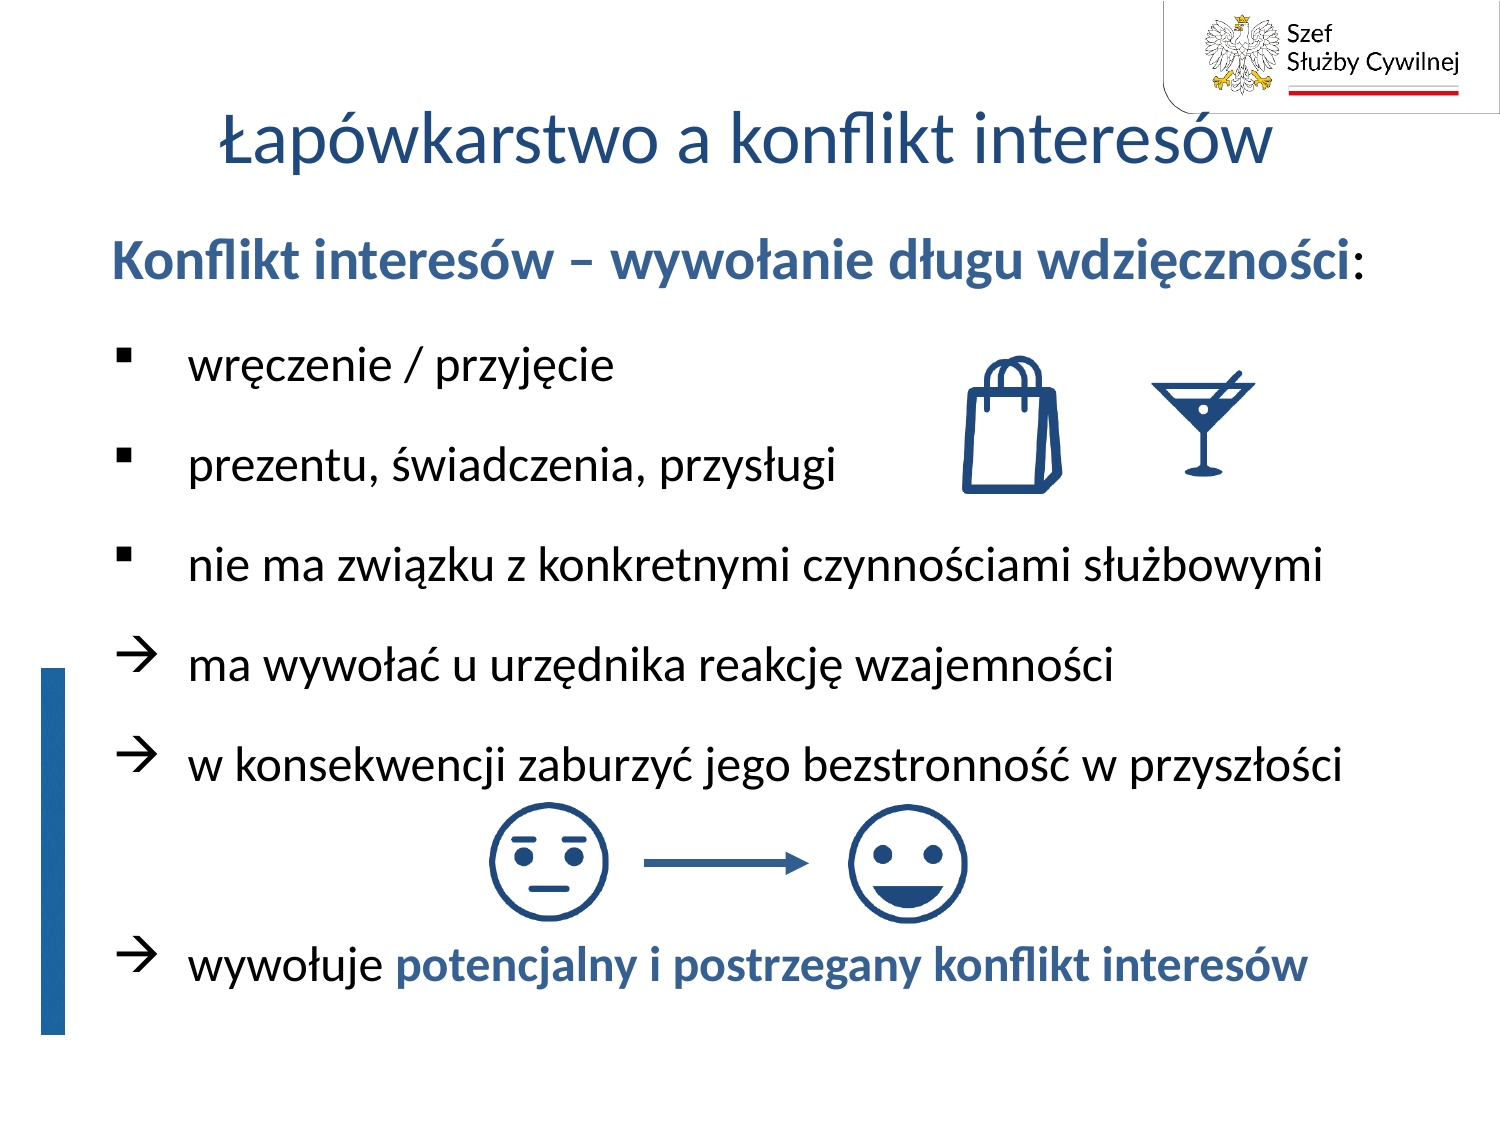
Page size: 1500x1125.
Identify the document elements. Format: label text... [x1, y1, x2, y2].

picture [936, 349, 1087, 501]
picture [1127, 347, 1279, 499]
picture [832, 788, 983, 939]
text_box Konflikt interesów – wywołanie długu wdzięczności: wręczenie / przyjęcie prezentu, świadczenia, przysługi nie ma związku z konkretnymi czynnościami służbowymi ma wywołać u urzędnika reakcję wzajemności w konsekwencji zaburzyć jego bezstronność w przyszłości wywołuje potencjalny i postrzegany konflikt interesów [97, 178, 1400, 1018]
title Łapówkarstwo a konflikt interesów [97, 81, 1398, 178]
picture [1163, 0, 1500, 114]
picture [41, 668, 65, 1035]
picture [472, 786, 624, 938]
